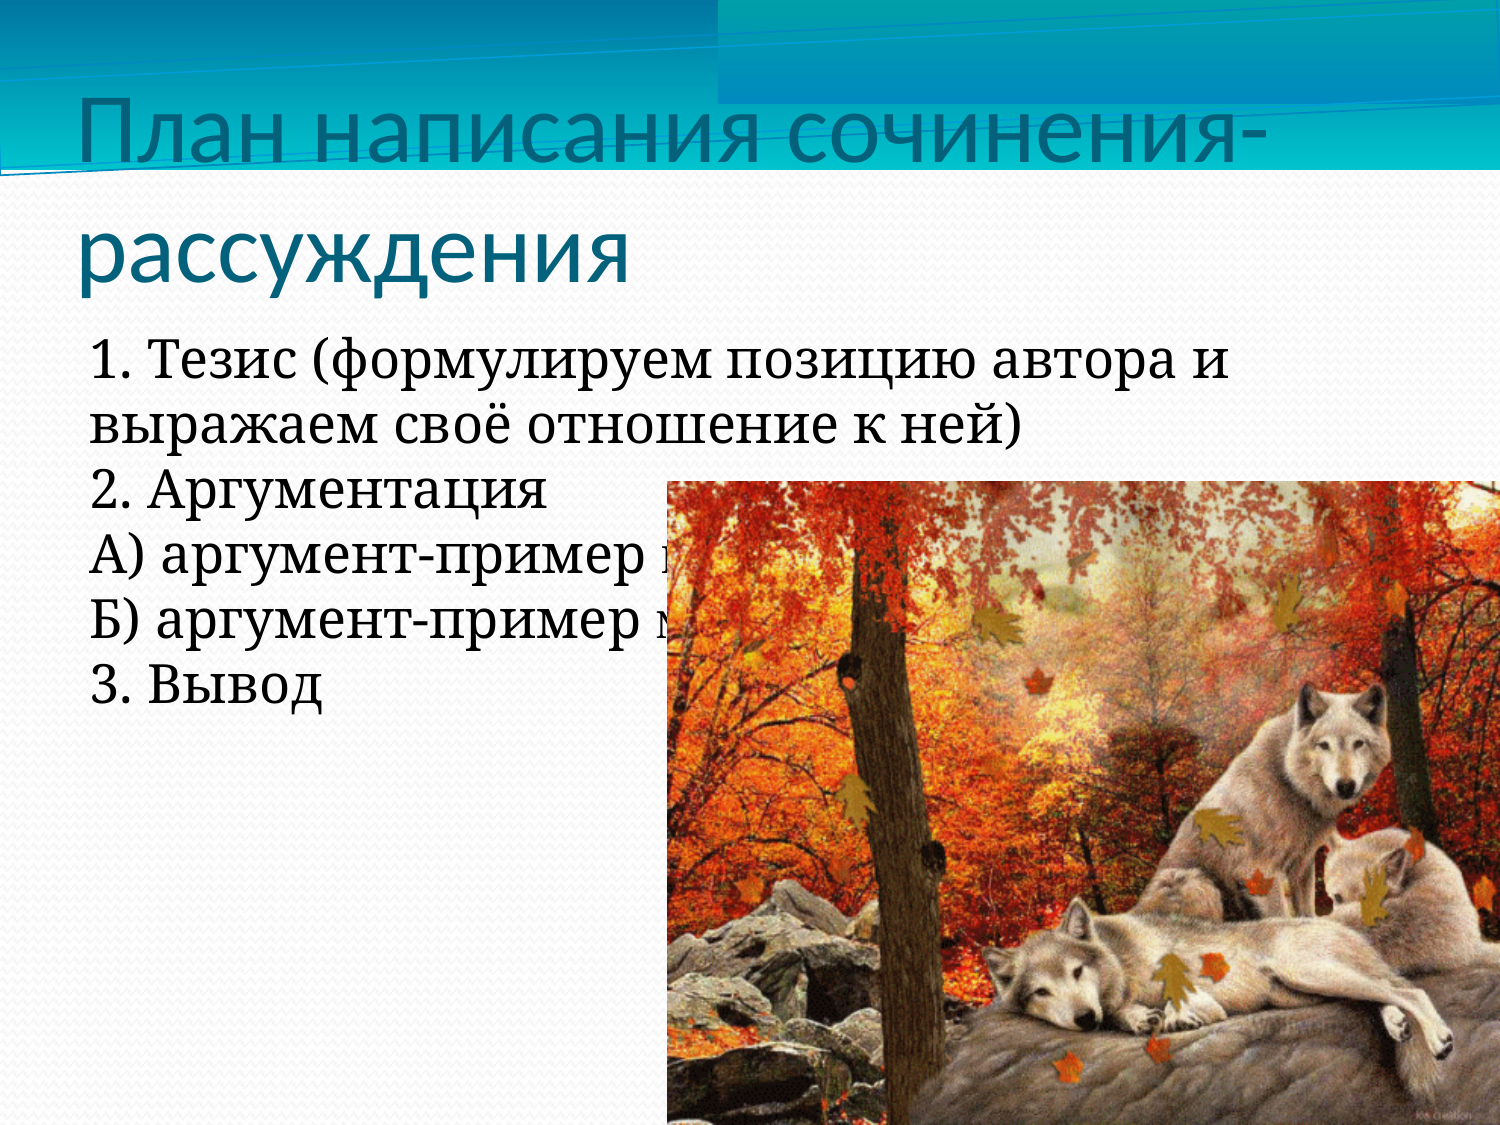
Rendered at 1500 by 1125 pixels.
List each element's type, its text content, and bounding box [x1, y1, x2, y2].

text_box План написания сочинения-рассуждения [75, 115, 1425, 303]
picture [2, 169, 75, 173]
text_box 1. Тезис (формулируем позицию автора и выражаем своё отношение к ней) 2. Аргументация А) аргумент-пример №1 Б) аргумент-пример №2 3. Вывод [75, 317, 1425, 1038]
picture [0, 169, 1500, 1125]
